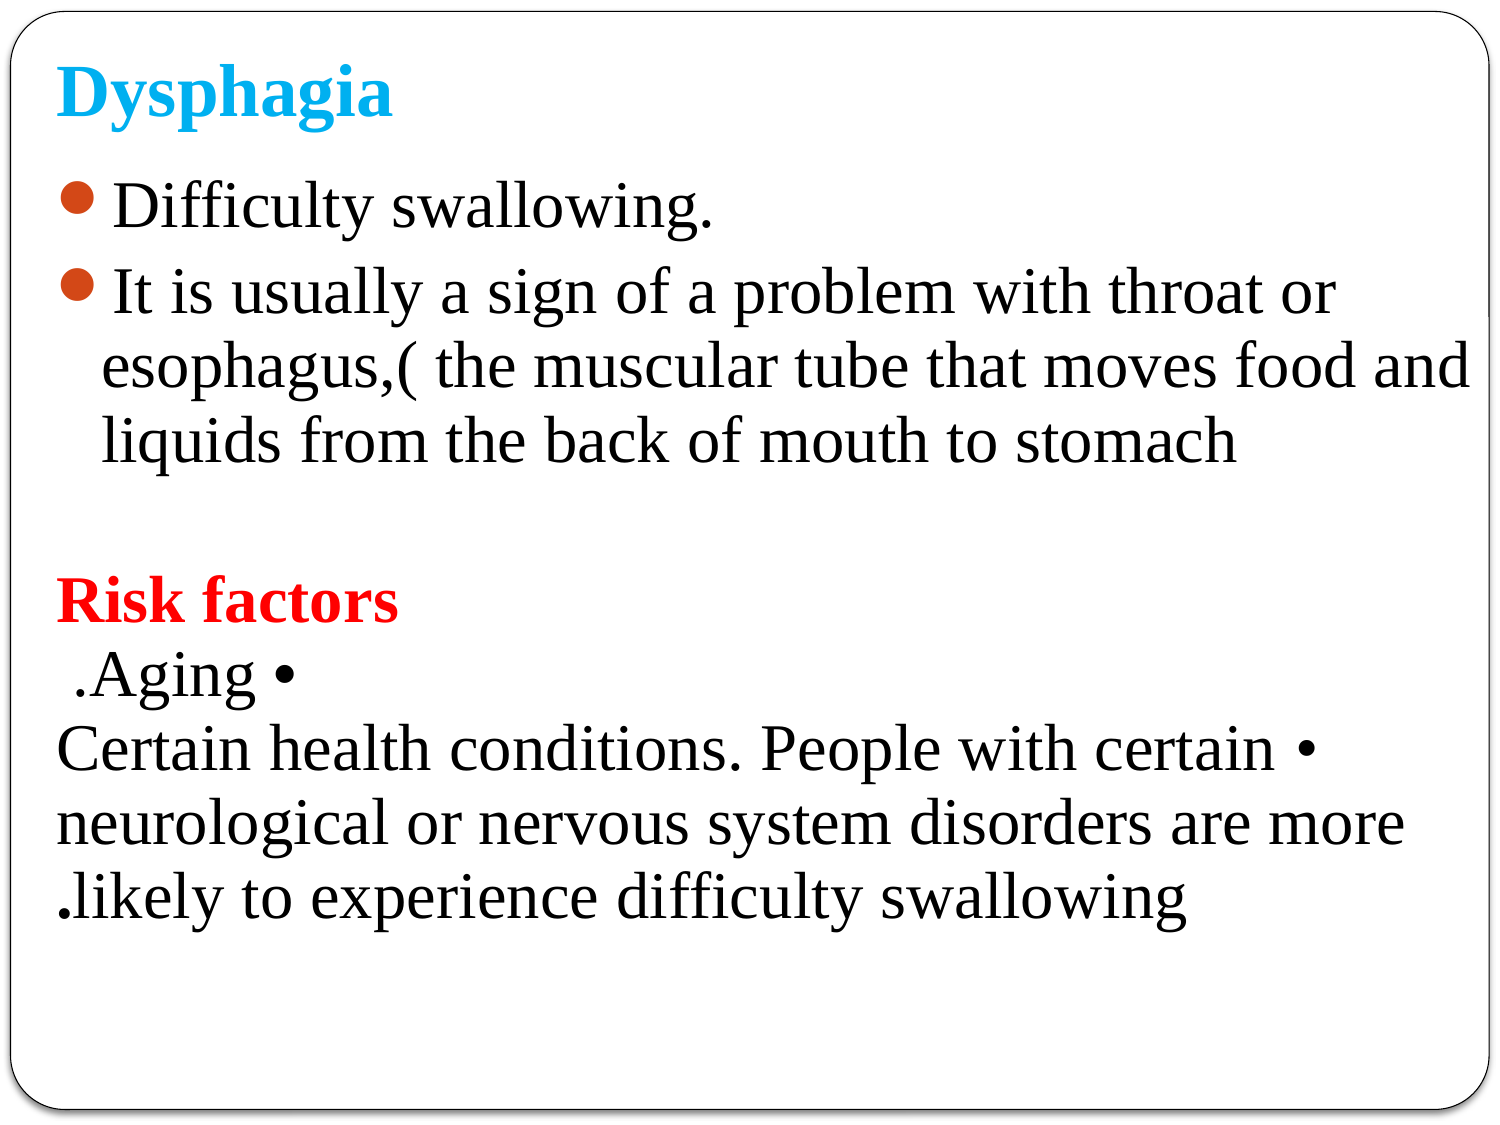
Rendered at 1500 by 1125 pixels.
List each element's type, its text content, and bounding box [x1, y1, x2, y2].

title Dysphagia [41, 0, 1317, 148]
list Difficulty swallowing. It is usually a sign of a problem with throat or esophagus,( the muscular tube that moves food and liquids from the back of mouth to stomach Risk factors • Aging. • Certain health conditions. People with certain neurological or nervous system disorders are more likely to experience difficulty swallowing. [41, 160, 1500, 1083]
